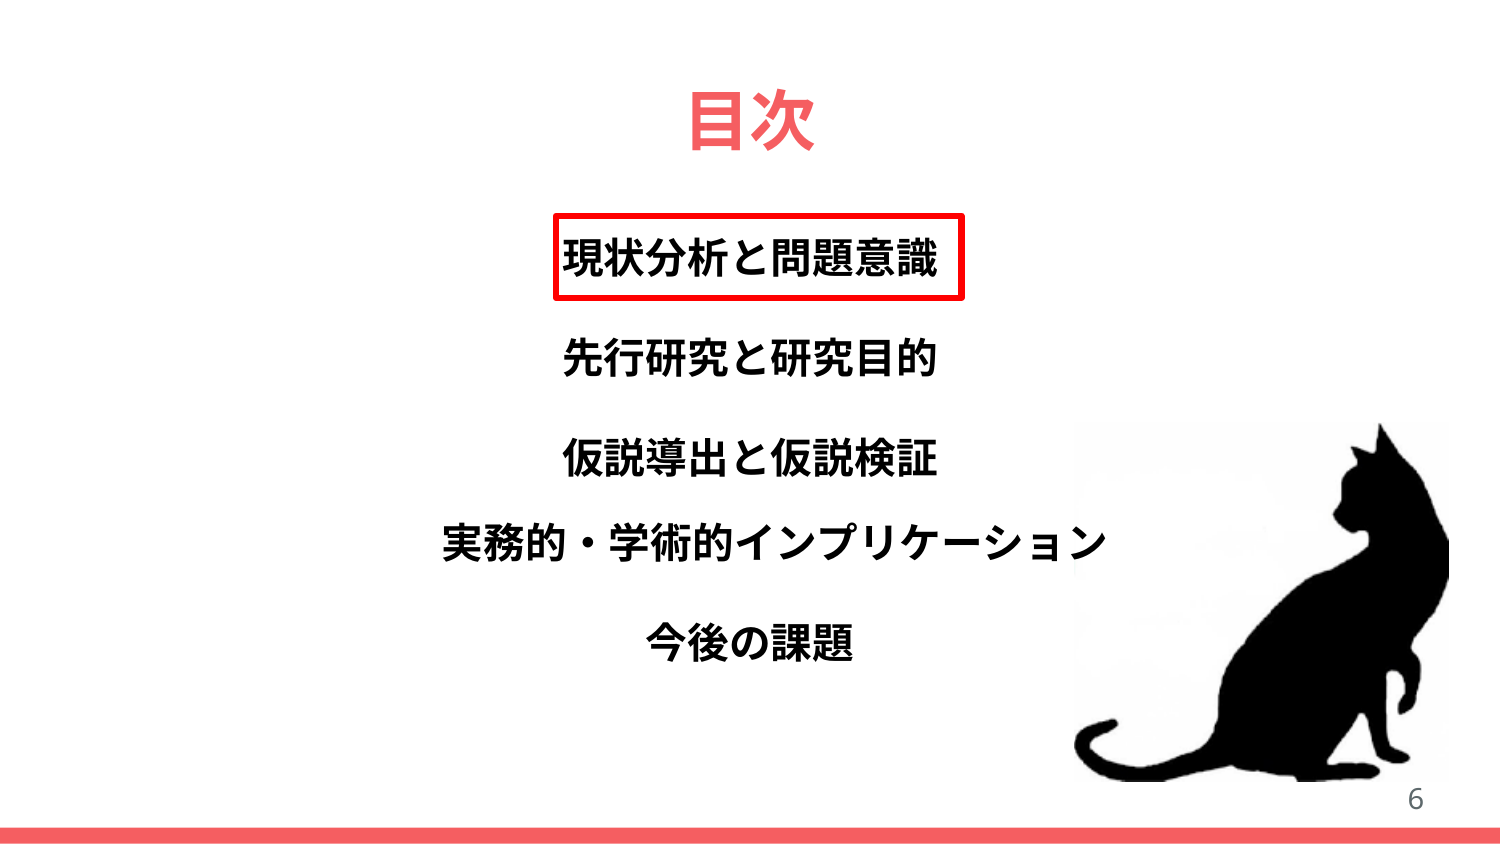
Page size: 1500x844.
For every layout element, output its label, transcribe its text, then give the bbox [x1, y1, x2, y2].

text_box [556, 215, 962, 298]
list 現状分析と問題意識 先行研究と研究目的 仮説導出と仮説検証 実務的・学術的インプリケーション 今後の課題 [51, 166, 1449, 772]
title 目次 [51, 64, 1449, 166]
picture [1073, 422, 1450, 782]
slide_number 6 [1392, 767, 1483, 833]
